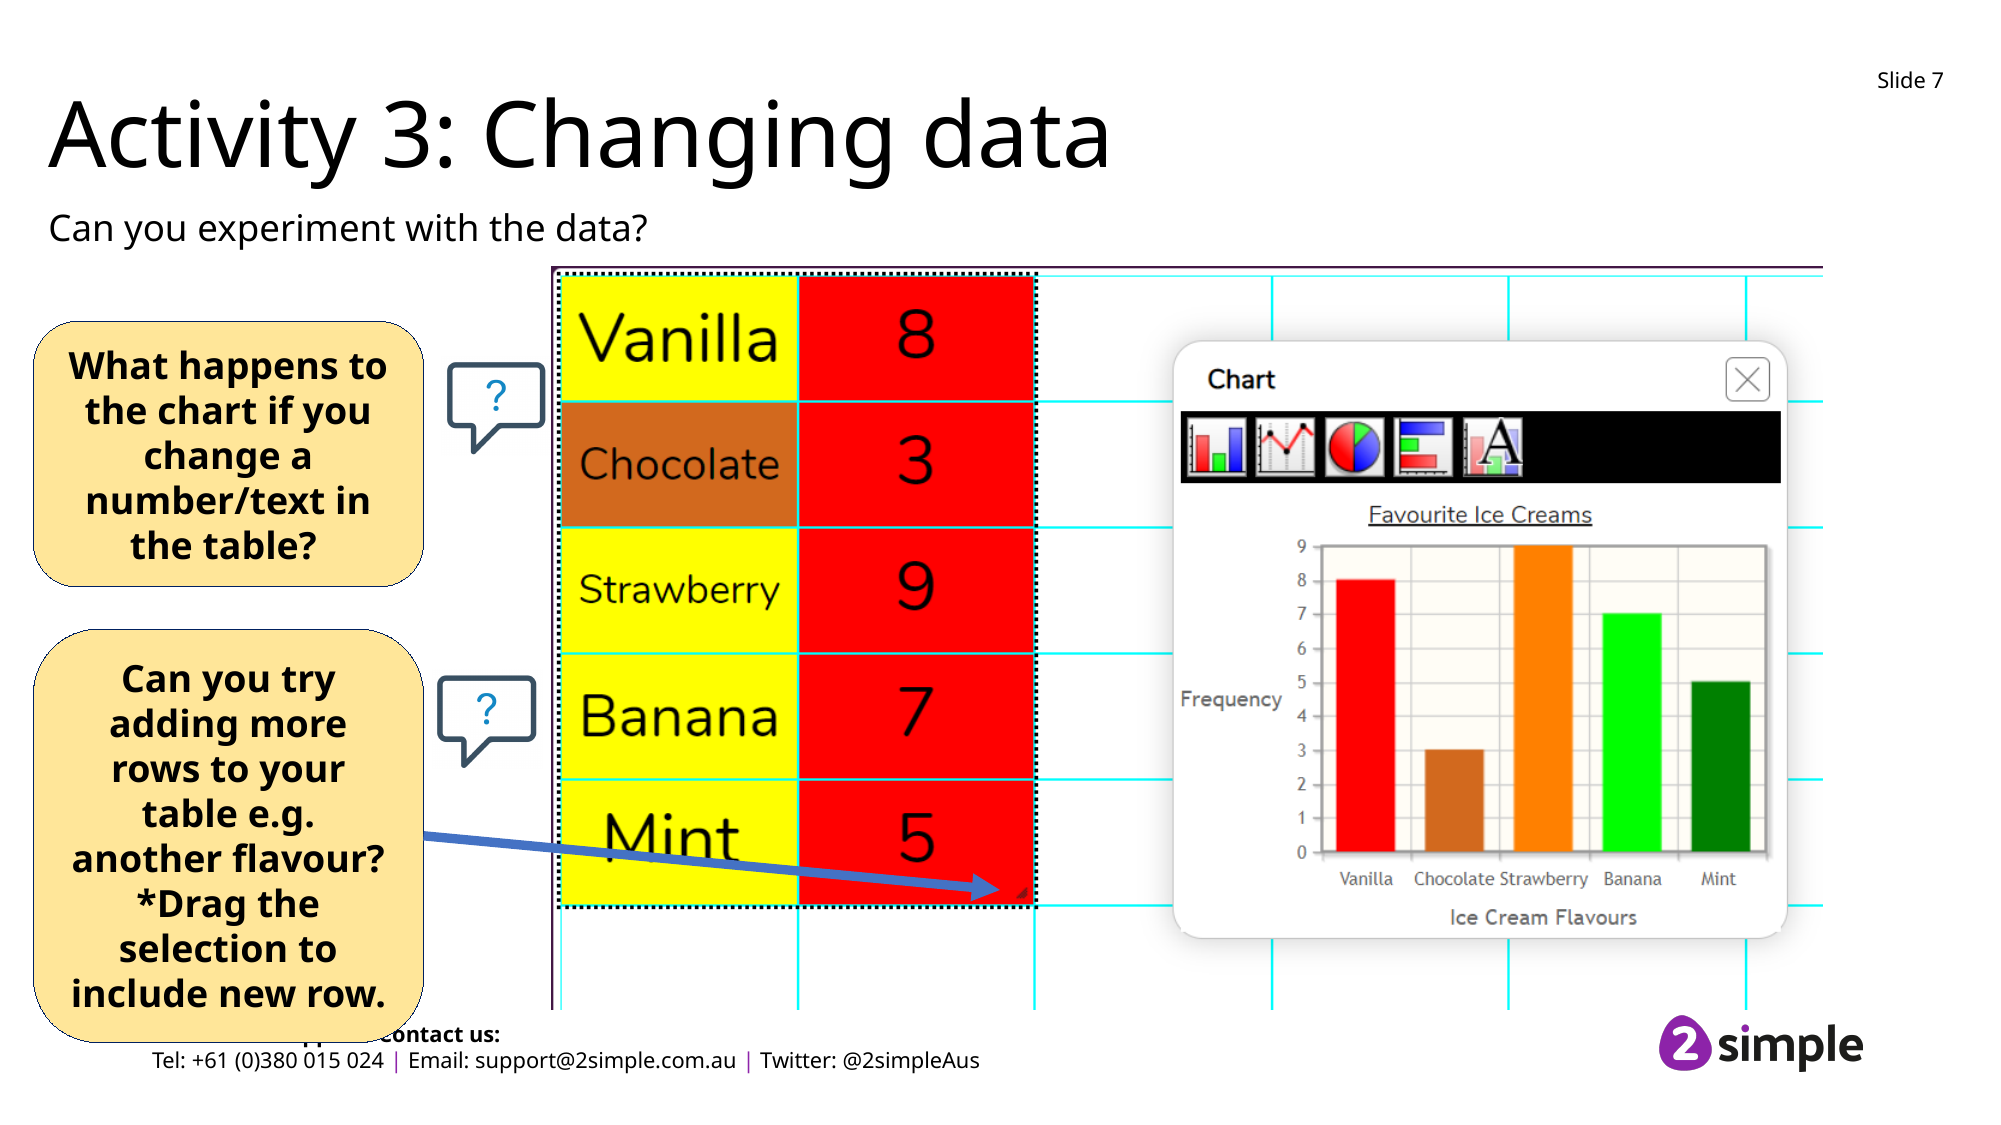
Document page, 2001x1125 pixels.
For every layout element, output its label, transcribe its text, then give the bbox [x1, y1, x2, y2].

text_box Can you try adding more rows to your table e.g. another flavour? *Drag the selection to include new row. [33, 629, 424, 1043]
text_box Need more support? Contact us: Tel: +61 (0)380 015 024 | Email: support@2simple.com.au | Twitter: @2simpleAus [137, 1013, 1863, 1081]
picture [432, 669, 543, 769]
text_box Can you experiment with the data? [33, 202, 1744, 258]
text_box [423, 788, 1000, 890]
picture [1659, 1015, 1863, 1073]
picture [441, 266, 1823, 1010]
text_box Slide 7 [1862, 59, 1976, 101]
title Activity 3: Changing data [33, 29, 1967, 247]
text_box What happens to the chart if you change a number/text in the table? [33, 321, 424, 587]
